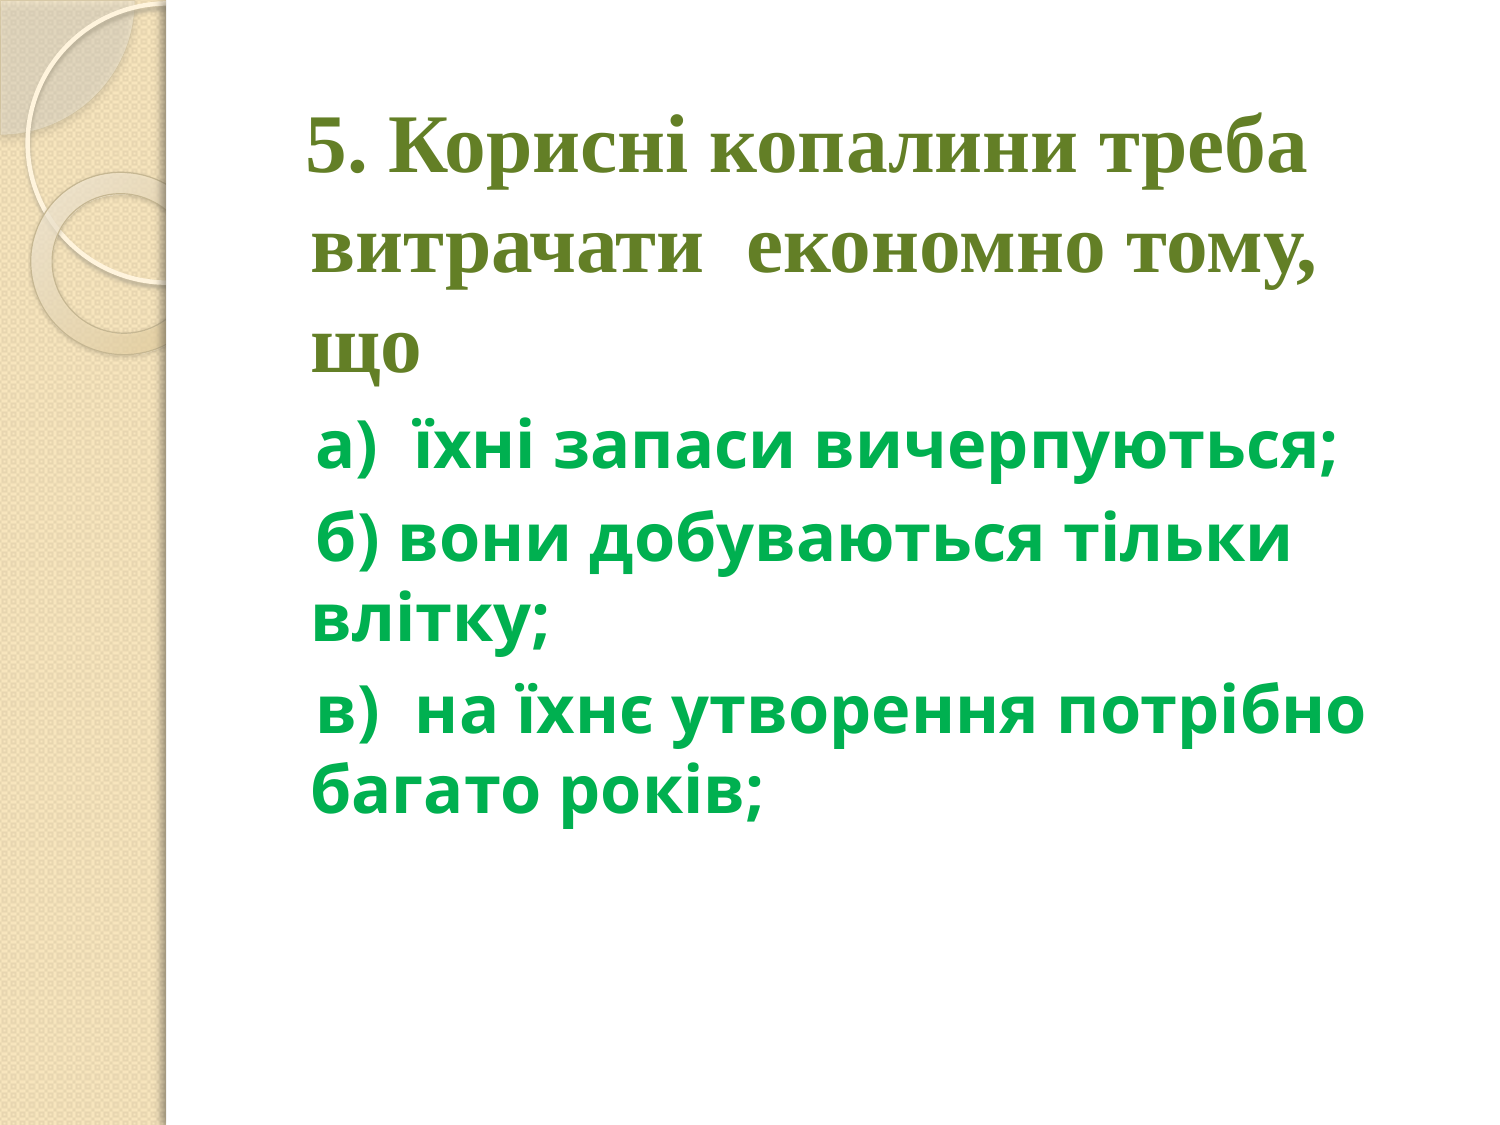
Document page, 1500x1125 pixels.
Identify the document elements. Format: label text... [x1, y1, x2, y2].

list 5. Корисні копалини треба витрачати економно тому, що а) їхні запаси вичерпуються; б) вони добуваються тільки влітку; в) на їхнє утворення потрібно багато років; [235, 82, 1466, 1025]
